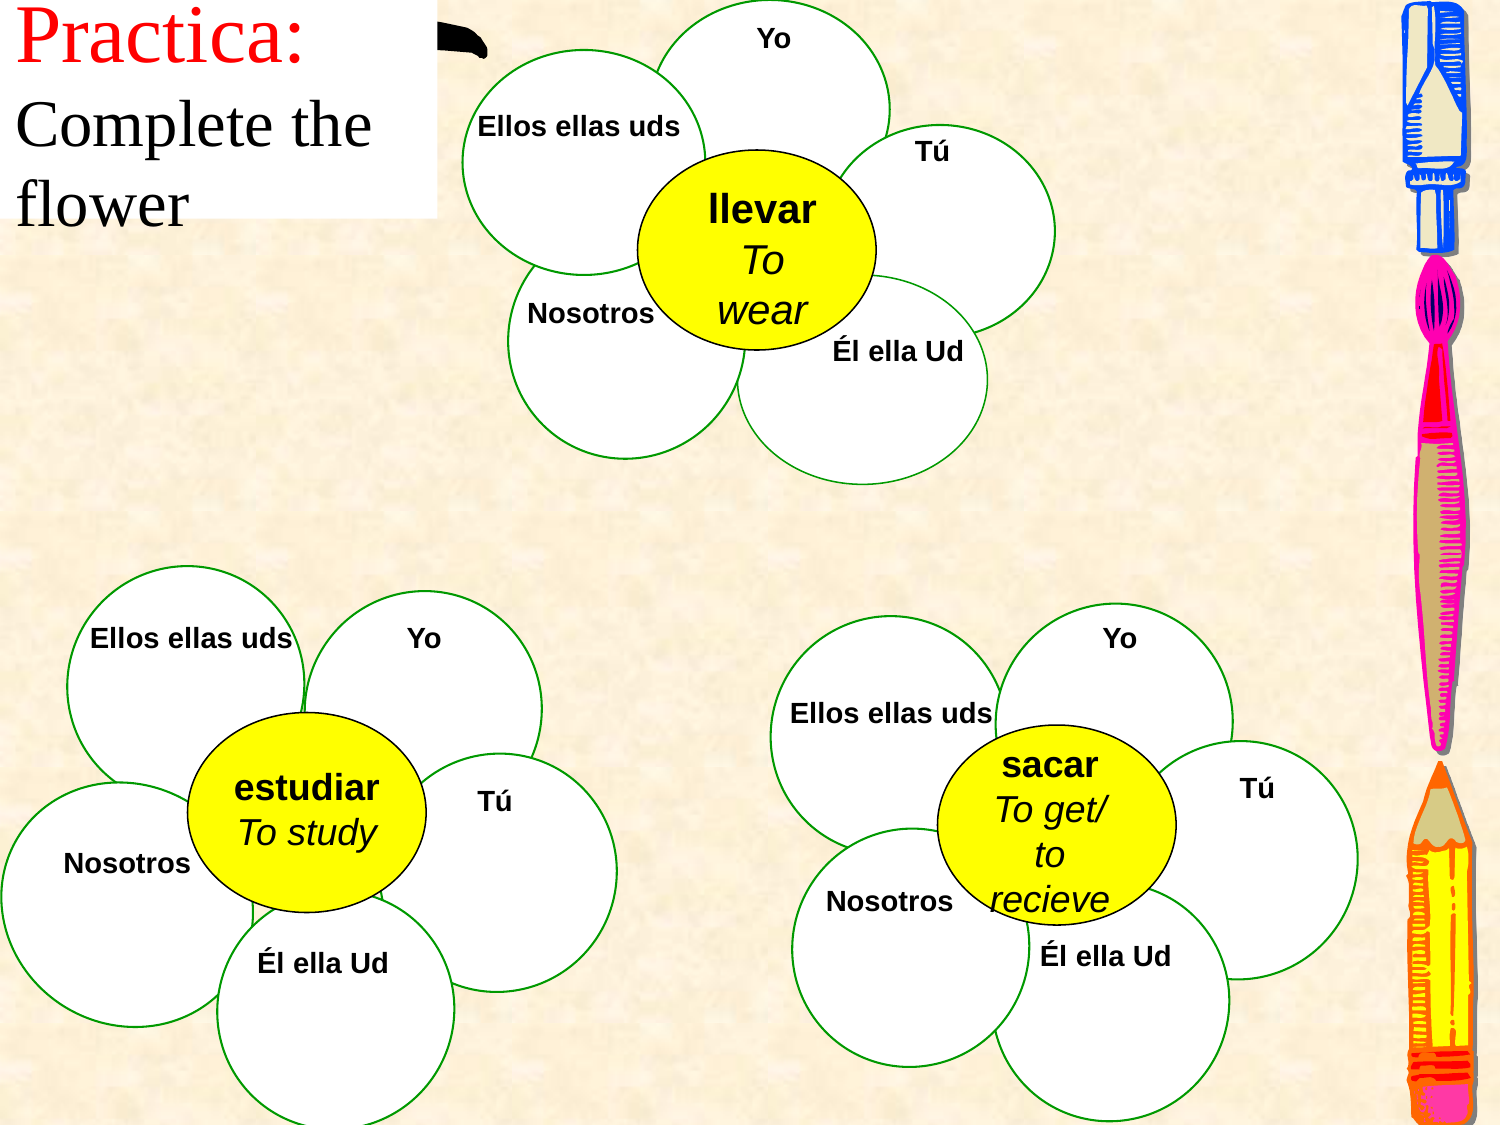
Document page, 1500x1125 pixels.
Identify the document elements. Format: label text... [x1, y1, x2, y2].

text_box [704, 340, 809, 351]
text_box [937, 764, 962, 874]
text_box Él ella Ud [242, 936, 438, 987]
text_box Él ella Ud [1024, 929, 1220, 980]
text_box [67, 644, 305, 801]
text_box estudiar To study [213, 710, 400, 861]
text_box [483, 49, 685, 99]
text_box [850, 131, 1055, 324]
text_box [217, 938, 455, 1125]
text_box [995, 954, 1230, 1122]
text_box Tú [1224, 761, 1322, 812]
text_box [792, 884, 1029, 1067]
text_box Tú [462, 774, 559, 825]
text_box Nosotros [512, 286, 677, 337]
text_box [187, 750, 213, 836]
text_box [1001, 603, 1233, 772]
text_box [818, 828, 952, 874]
text_box [521, 264, 645, 286]
text_box [304, 591, 542, 782]
text_box [462, 150, 675, 275]
text_box [850, 187, 877, 313]
text_box [243, 896, 430, 936]
picture [253, 903, 272, 924]
text_box Nosotros [48, 836, 213, 887]
text_box Ellos ellas uds [75, 611, 325, 662]
text_box [213, 750, 427, 913]
text_box Ellos ellas uds [774, 686, 1025, 737]
text_box Yo [1087, 611, 1159, 662]
text_box [1150, 741, 1358, 980]
text_box Ellos ellas uds [462, 99, 713, 150]
picture [0, 0, 1500, 1125]
text_box [1, 782, 253, 1027]
text_box sacar To get/ to recieve [962, 687, 1138, 928]
text_box [637, 177, 675, 286]
text_box [737, 340, 988, 485]
text_box llevar To wear [675, 124, 850, 340]
text_box Yo [741, 12, 813, 63]
picture [375, 892, 382, 899]
text_box [381, 753, 617, 992]
text_box [657, 0, 890, 163]
title Practica: Complete the flower [0, 0, 438, 219]
text_box Él ella Ud [817, 324, 1013, 375]
text_box [1138, 751, 1177, 899]
picture [302, 662, 314, 710]
text_box Yo [391, 611, 463, 662]
text_box [93, 566, 280, 611]
text_box [850, 275, 969, 324]
text_box [508, 310, 745, 459]
text_box Tú [899, 124, 997, 175]
text_box [770, 708, 962, 848]
text_box [1029, 889, 1206, 929]
text_box [781, 616, 998, 686]
text_box Nosotros [811, 874, 975, 925]
